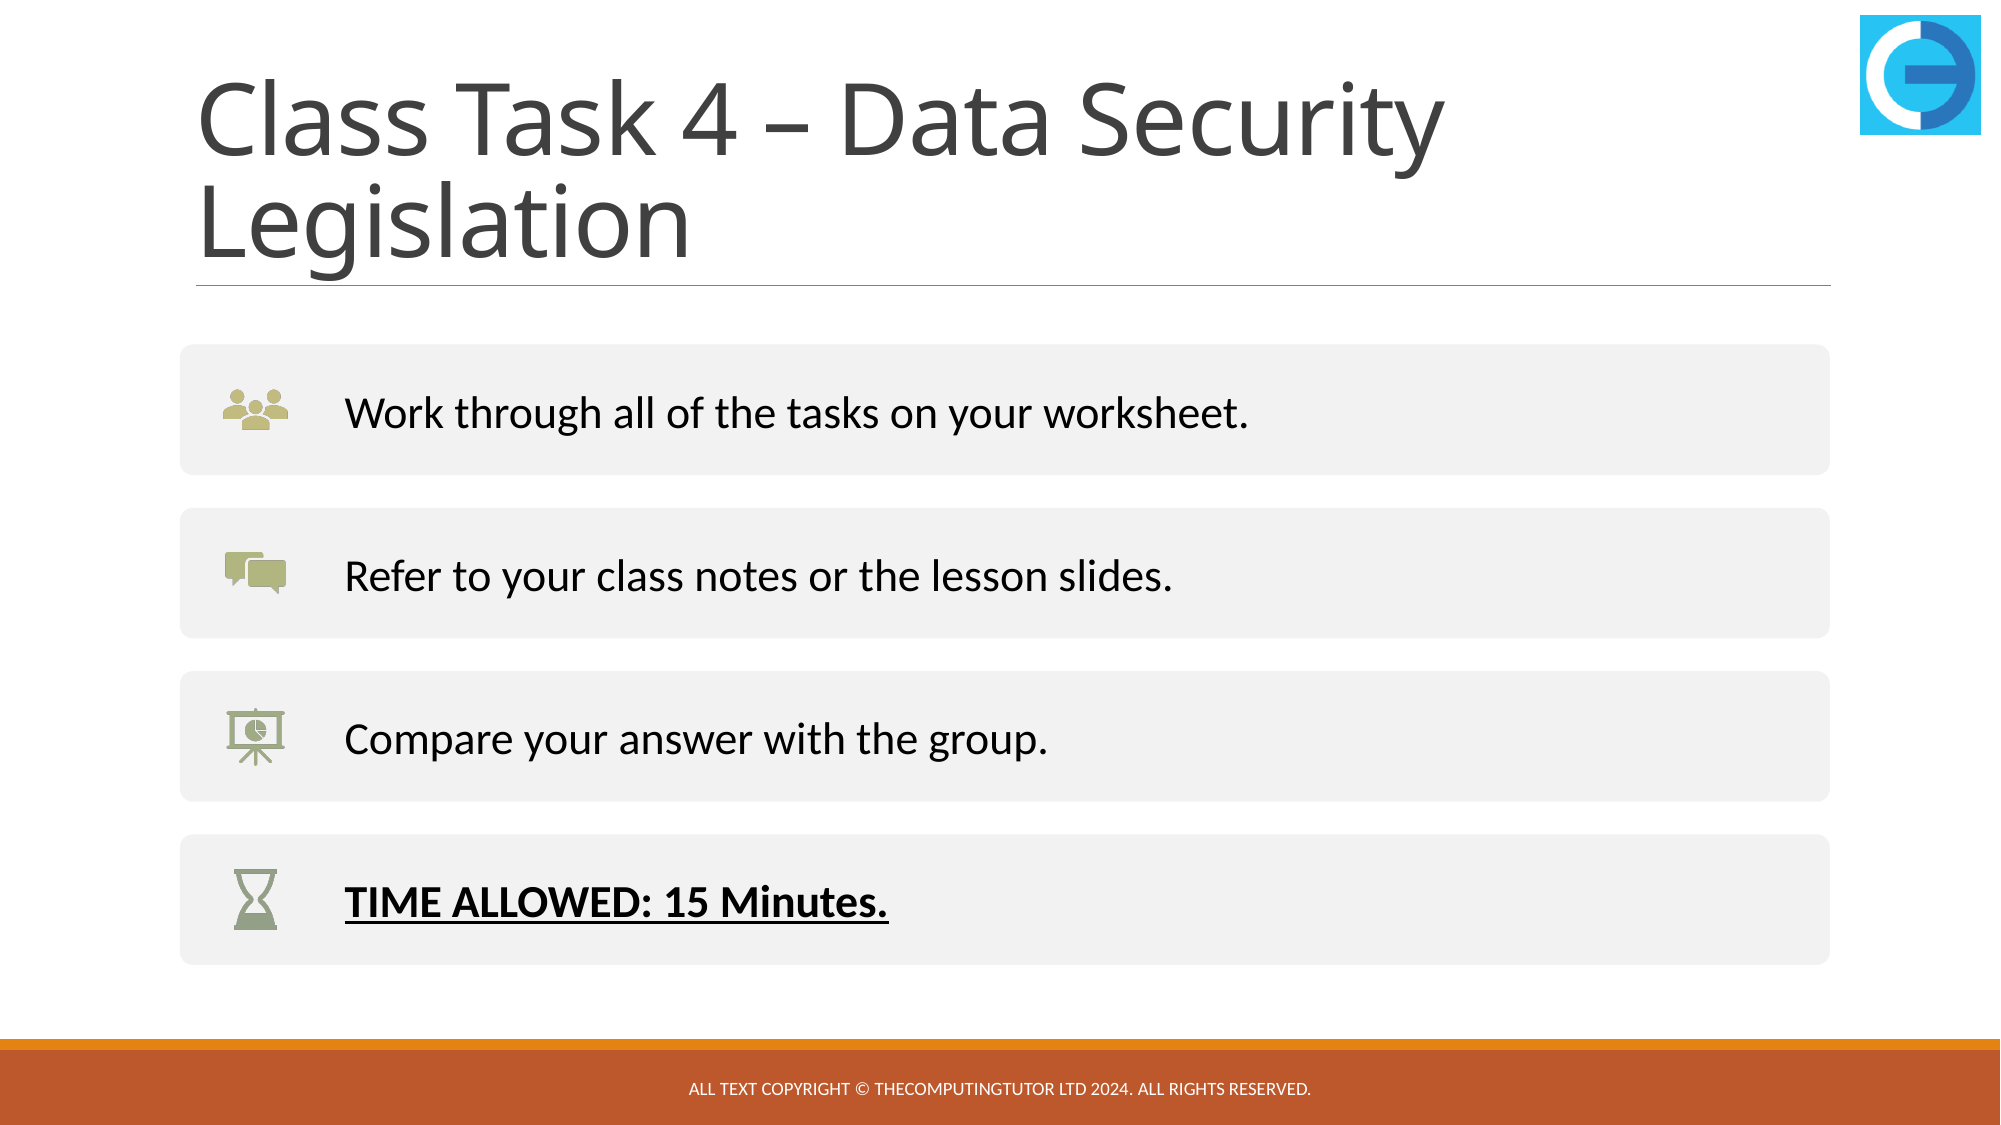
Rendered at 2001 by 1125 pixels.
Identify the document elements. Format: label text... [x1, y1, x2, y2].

title Class Task 4 – Data Security Legislation [180, 47, 1830, 285]
picture [1860, 15, 1981, 135]
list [179, 343, 1831, 966]
footer All text copyright © TheComputingTutor Ltd 2024. All rights Reserved. [604, 1059, 1396, 1120]
